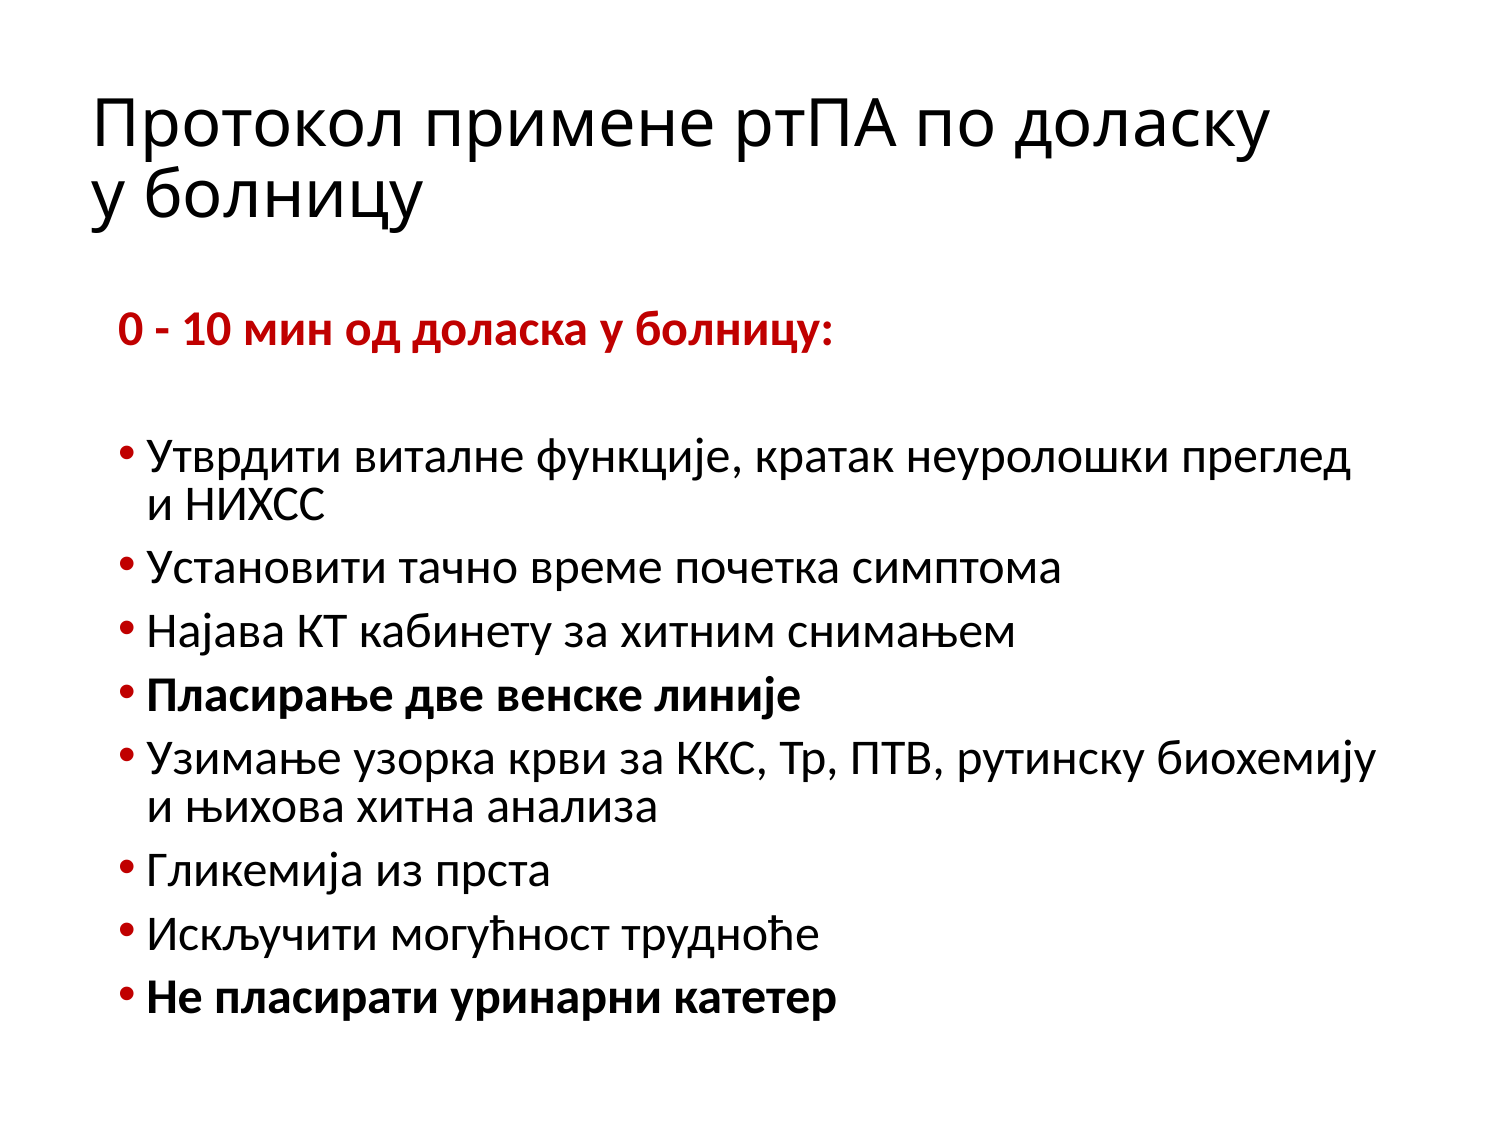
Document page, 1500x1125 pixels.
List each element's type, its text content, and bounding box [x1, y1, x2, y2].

title Протокол примене ртПА по доласку у болницу [76, 90, 1315, 231]
list 0 - 10 мин од доласка у болницу: Утврдити виталне функције, кратак неуролошки преглед и НИХСС Установити тачно време почетка симптома Најава КТ кабинету за хитним снимањем Пласирање две венске линије Узимање узорка крви за ККС, Тр, ПТВ, рутинску биохемију и њихова хитна анализа Гликемија из прста Искључити могућност трудноће Не пласирати уринарни катетер [103, 299, 1397, 1083]
